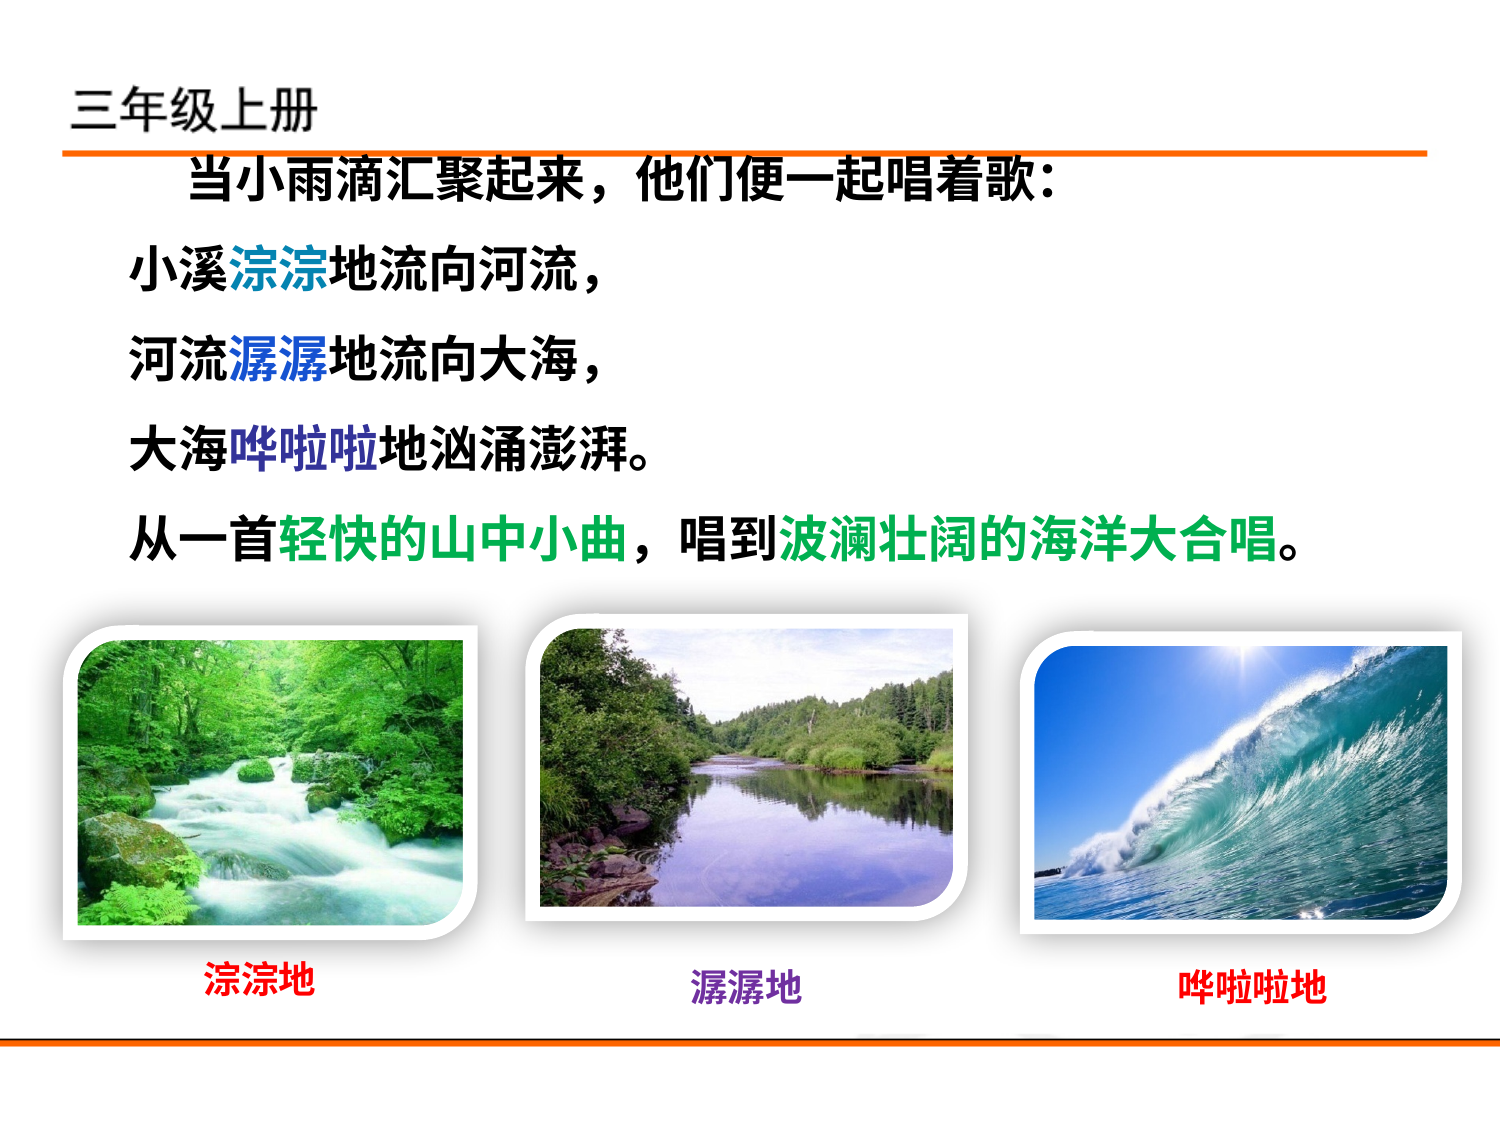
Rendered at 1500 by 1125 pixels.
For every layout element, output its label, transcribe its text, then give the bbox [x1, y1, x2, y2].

text_box 当小雨滴汇聚起来，他们便一起唱着歌： 小溪淙淙地流向河流， 河流潺潺地流向大海， 大海哗啦啦地汹涌澎湃。 从一首轻快的山中小曲，唱到波澜壮阔的海洋大合唱。 [113, 110, 1417, 575]
text_box 哗啦啦地 [1163, 956, 1343, 1017]
picture [0, 0, 1500, 1125]
text_box 淙淙地 [188, 949, 331, 1009]
text_box 潺潺地 [675, 956, 818, 1017]
